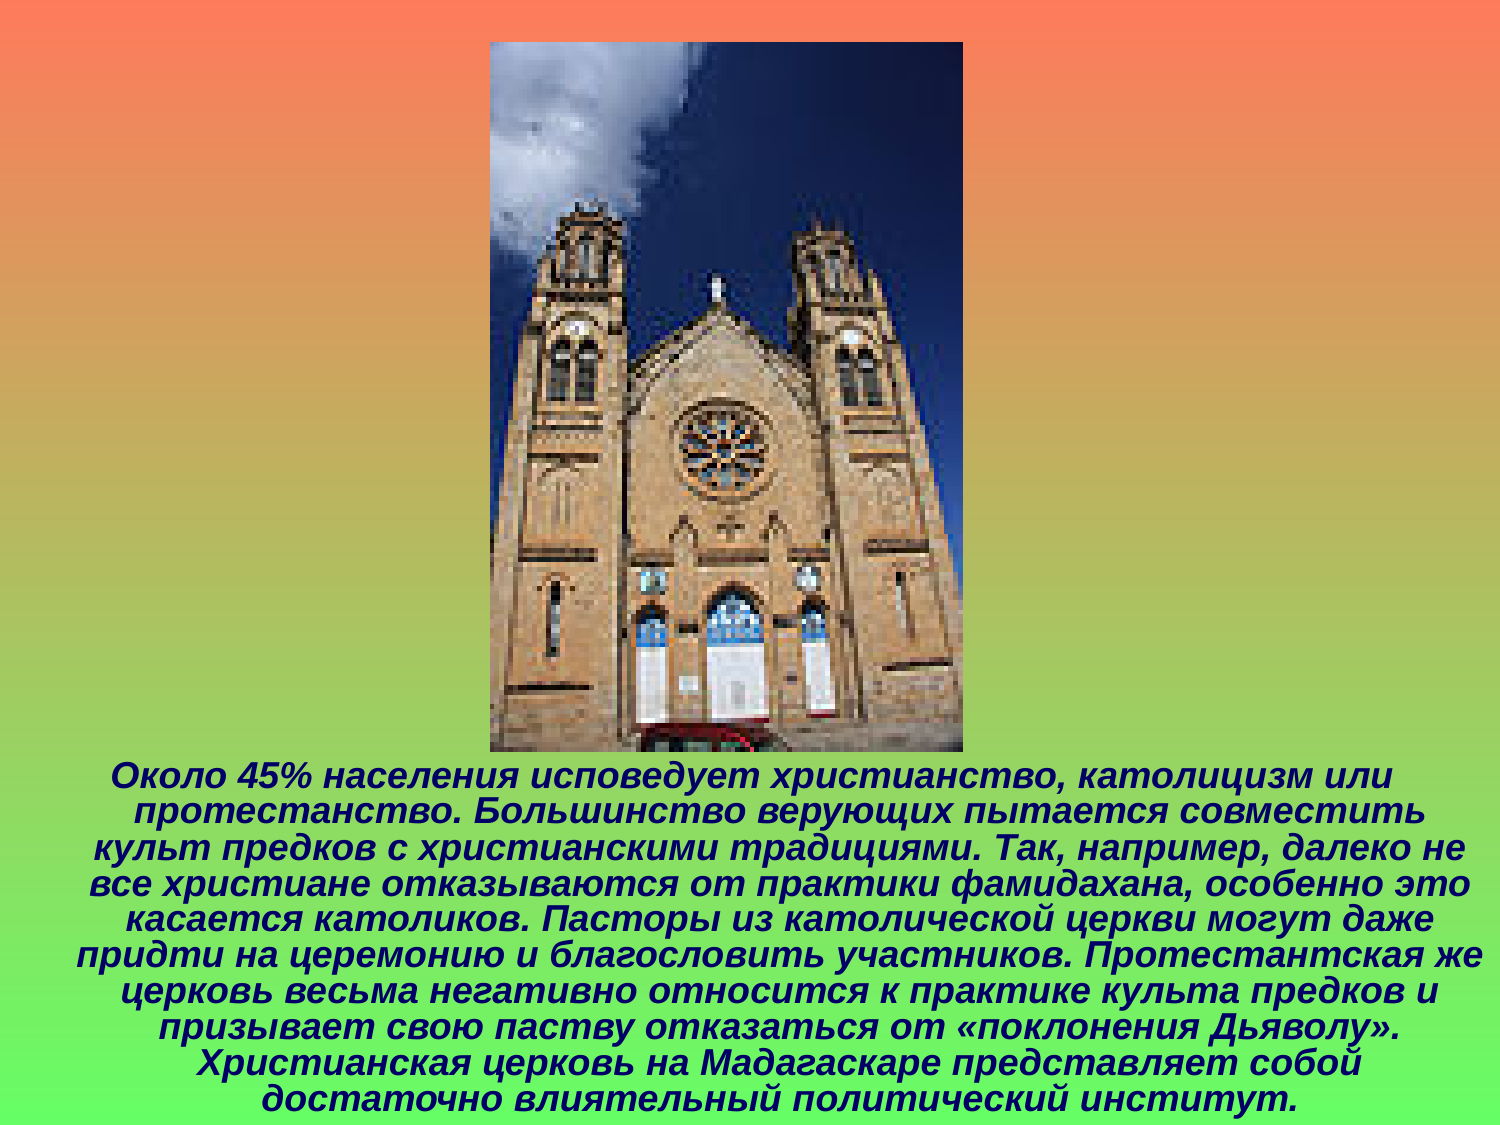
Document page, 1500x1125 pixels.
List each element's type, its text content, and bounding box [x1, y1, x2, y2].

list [489, 42, 963, 752]
list Около 45% населения исповедует христианство, католицизм или протестанство. Большинство верующих пытается совместить культ предков с христианскими традициями. Так, например, далеко не все христиане отказываются от практики фамидахана, особенно это касается католиков. Пасторы из католической церкви могут даже придти на церемонию и благословить участников. Протестантская же церковь весьма негативно относится к практике культа предков и призывает свою паству отказаться от «поклонения Дьяволу». Христианская церковь на Мадагаскаре представляет собой достаточно влиятельный политический институт. [2, 751, 1500, 1114]
